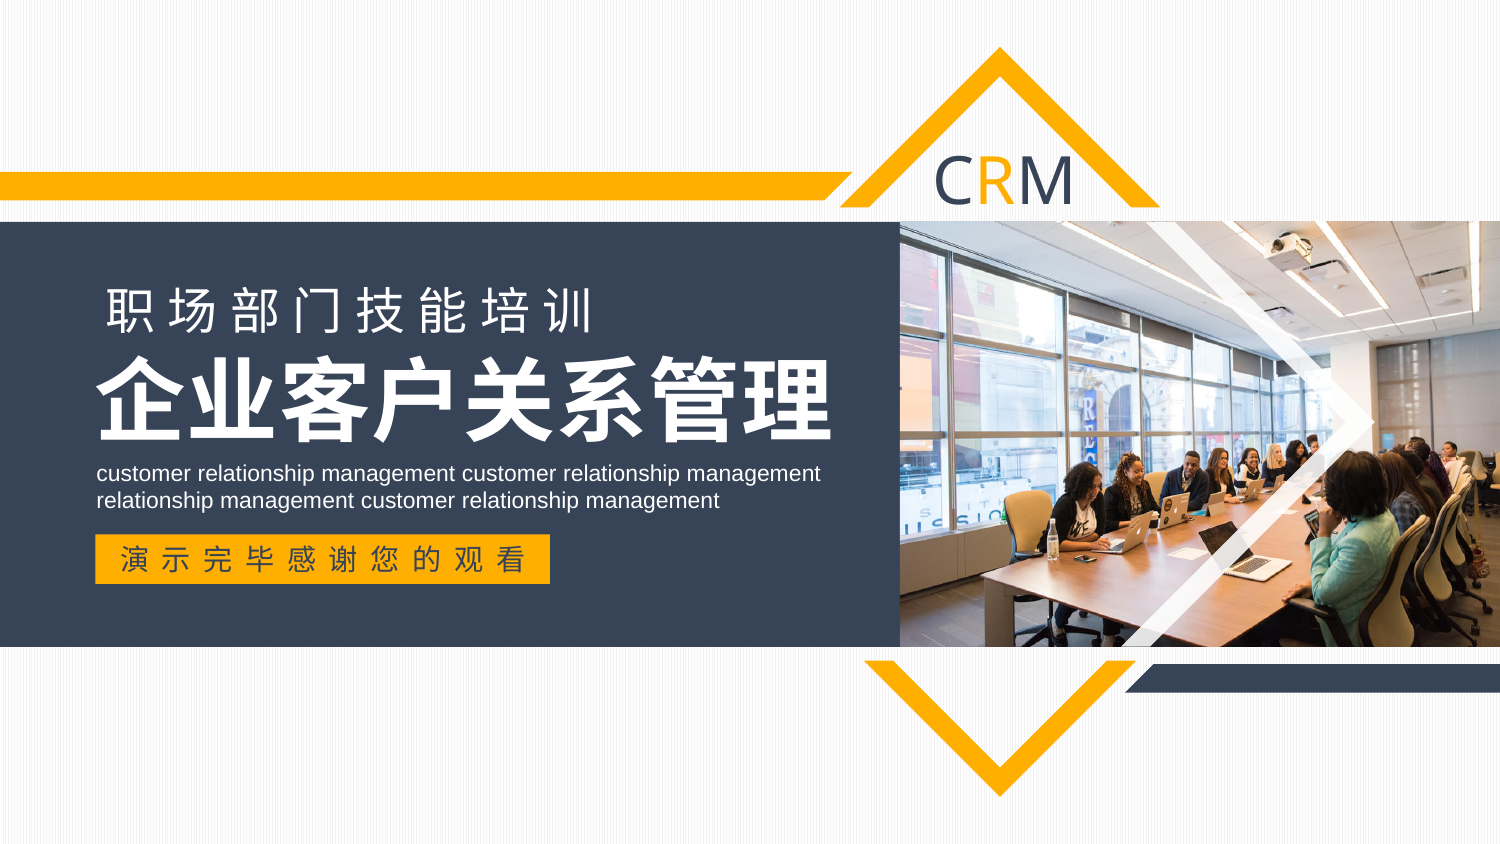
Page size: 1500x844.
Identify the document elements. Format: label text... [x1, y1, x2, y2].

text_box 演示完毕感谢您的观看 [95, 534, 550, 584]
text_box [837, 45, 1163, 209]
text_box [1122, 662, 1500, 694]
text_box [1118, 220, 1377, 648]
text_box 职场部门技能培训 [90, 272, 625, 335]
text_box CRM [917, 130, 1092, 226]
text_box [861, 659, 1139, 799]
text_box [0, 170, 856, 202]
text_box customer relationship management customer relationship management relationship management customer relationship management [81, 451, 837, 521]
text_box [1152, 221, 1500, 648]
text_box [899, 221, 1343, 648]
text_box 企业客户关系管理 [79, 335, 849, 460]
text_box [0, 221, 899, 648]
